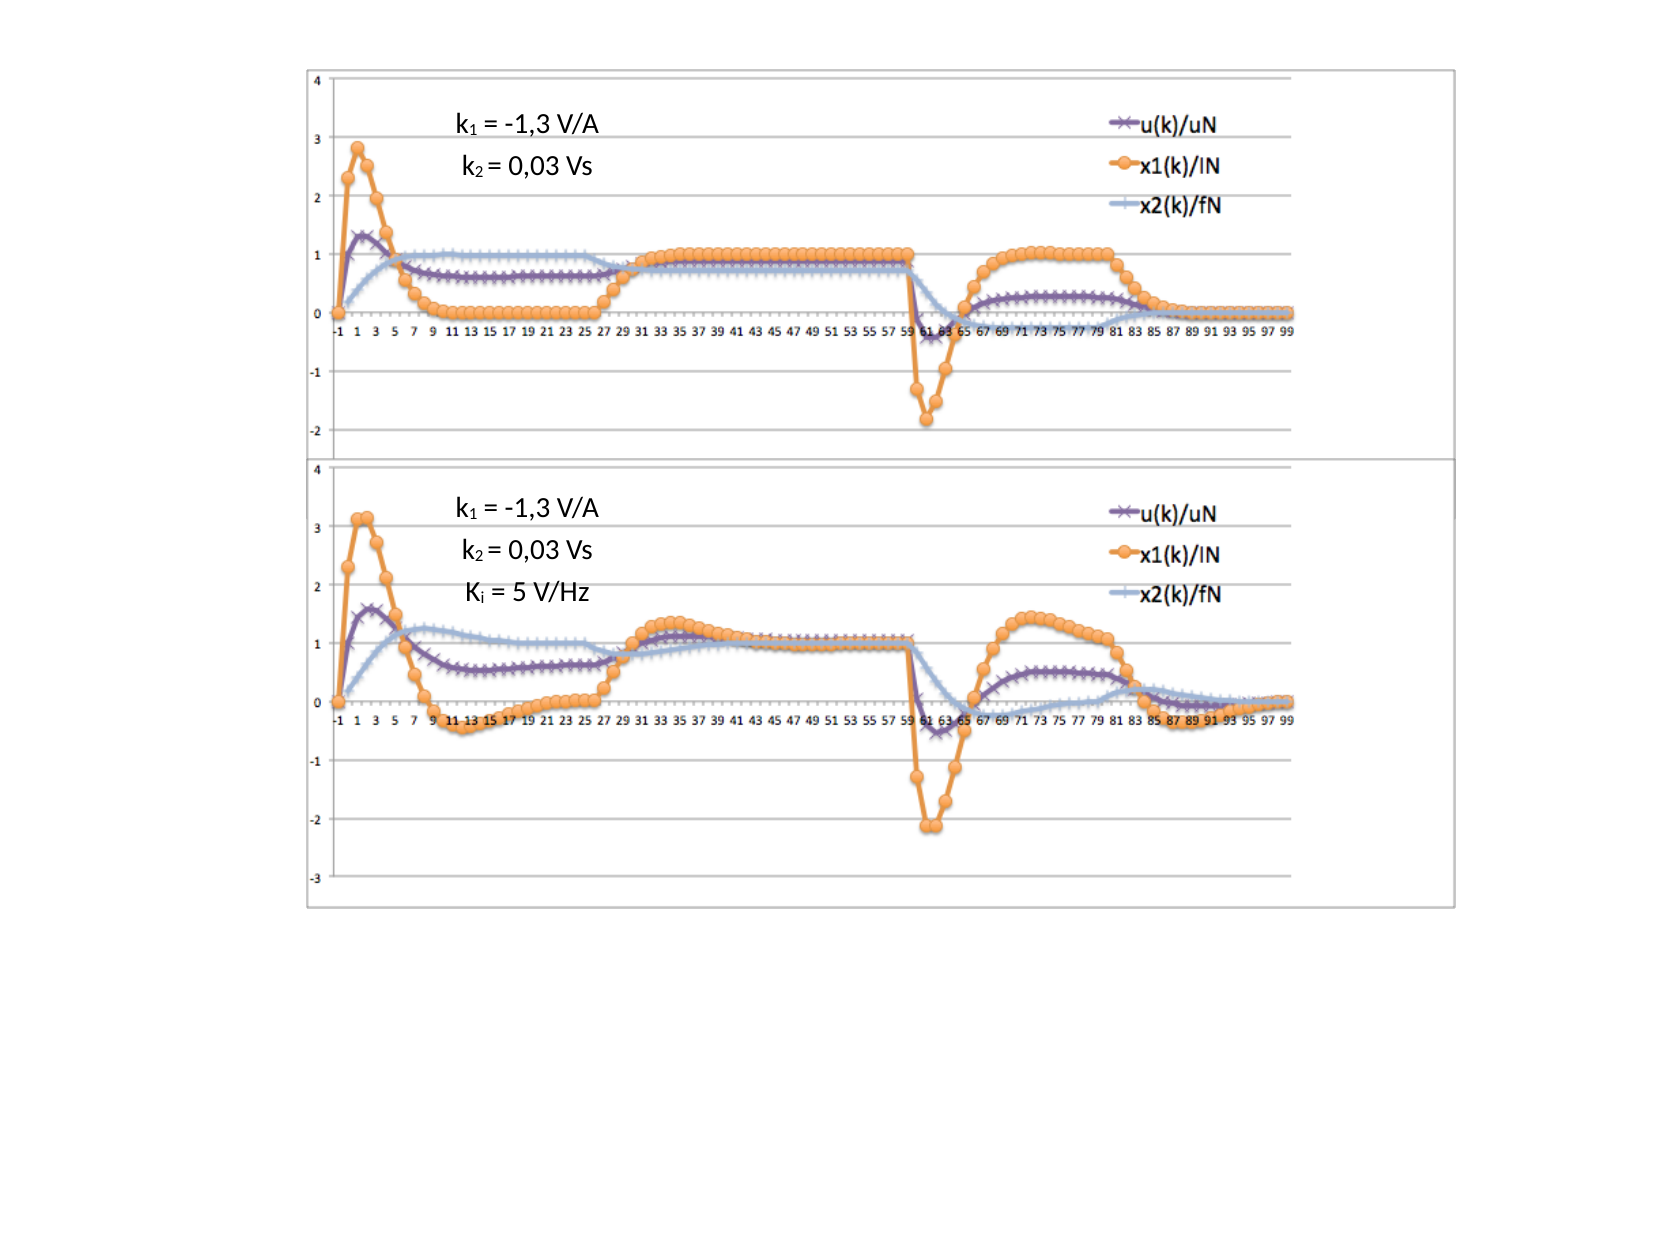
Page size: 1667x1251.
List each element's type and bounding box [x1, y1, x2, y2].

picture [305, 68, 1456, 910]
